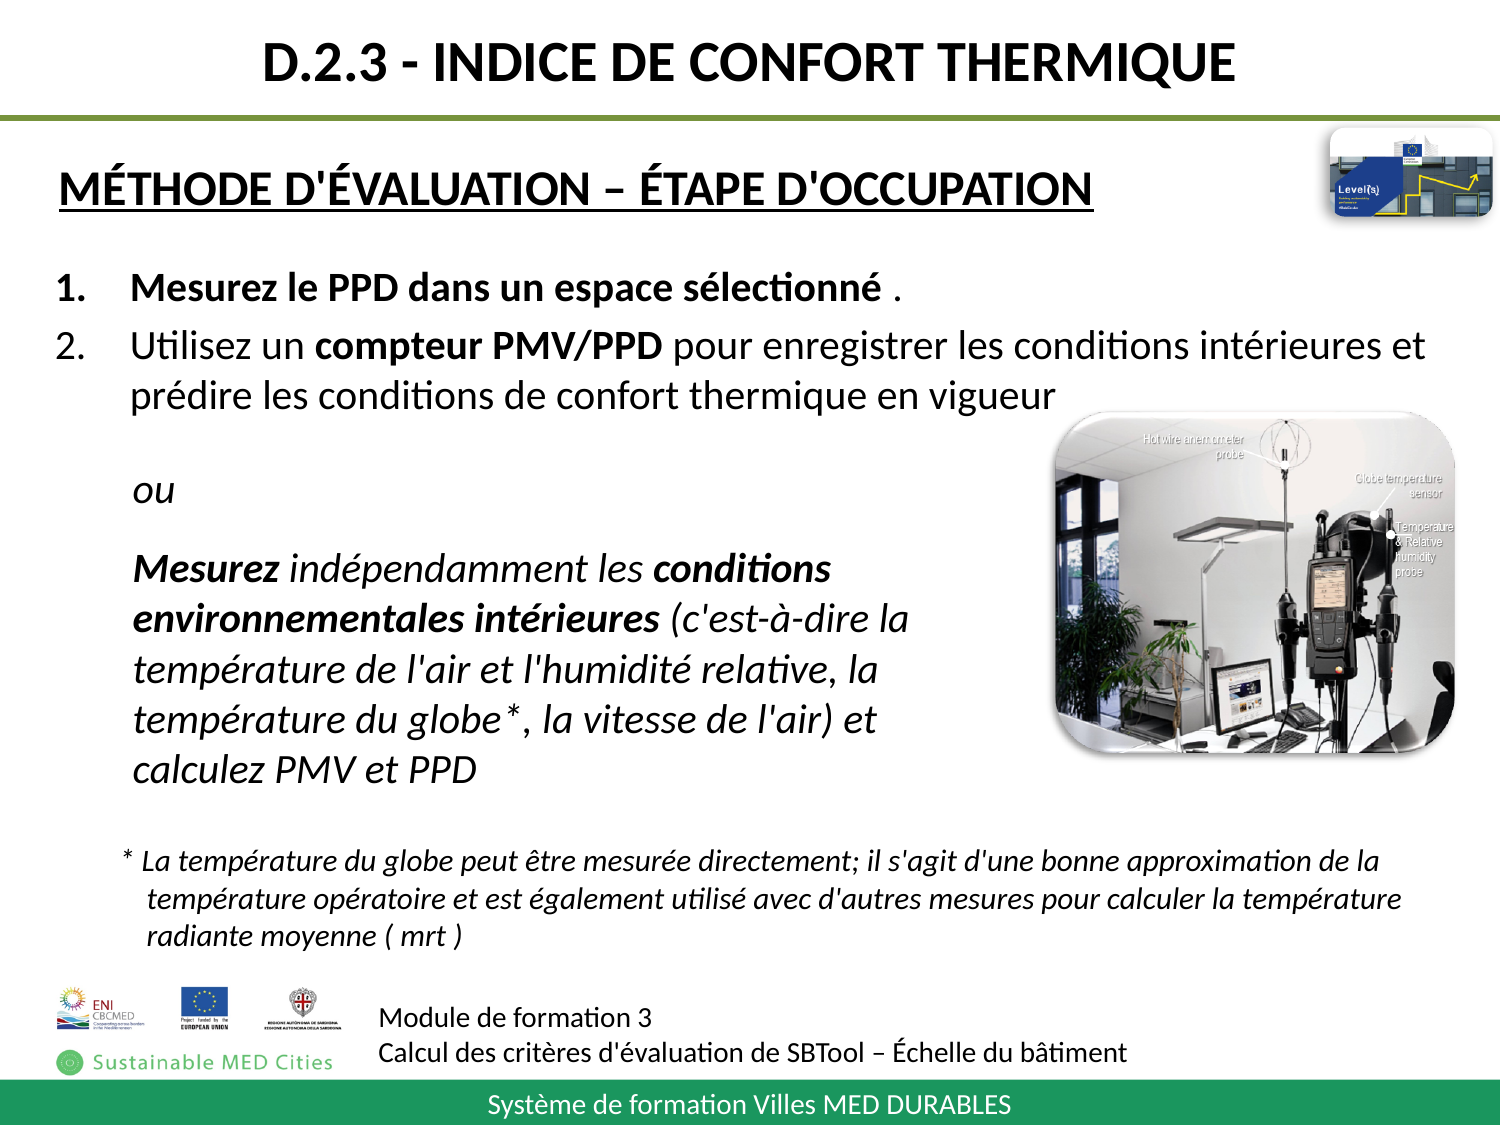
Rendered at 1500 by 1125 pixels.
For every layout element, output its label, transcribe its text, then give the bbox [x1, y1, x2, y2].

text_box MÉTHODE D'ÉVALUATION – ÉTAPE D'OCCUPATION [43, 147, 1331, 235]
text_box ou Mesurez indépendamment les conditions environnementales intérieures (c'est-à-dire la température de l'air et l'humidité relative, la température du globe*, la vitesse de l'air) et calculez PMV et PPD [117, 453, 947, 799]
text_box Mesurez le PPD dans un espace sélectionné . Utilisez un compteur PMV/PPD pour enregistrer les conditions intérieures et prédire les conditions de confort thermique en vigueur [39, 251, 1500, 494]
picture [1329, 127, 1493, 217]
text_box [0, 972, 1500, 1125]
picture [1040, 403, 1466, 767]
title D.2.3 - INDICE DE CONFORT THERMIQUE [0, 0, 1500, 117]
text_box * La température du globe peut être mesurée directement; il s'agit d'une bonne approximation de la température opératoire et est également utilisé avec d'autres mesures pour calculer la température radiante moyenne ( mrt ) [104, 833, 1500, 961]
